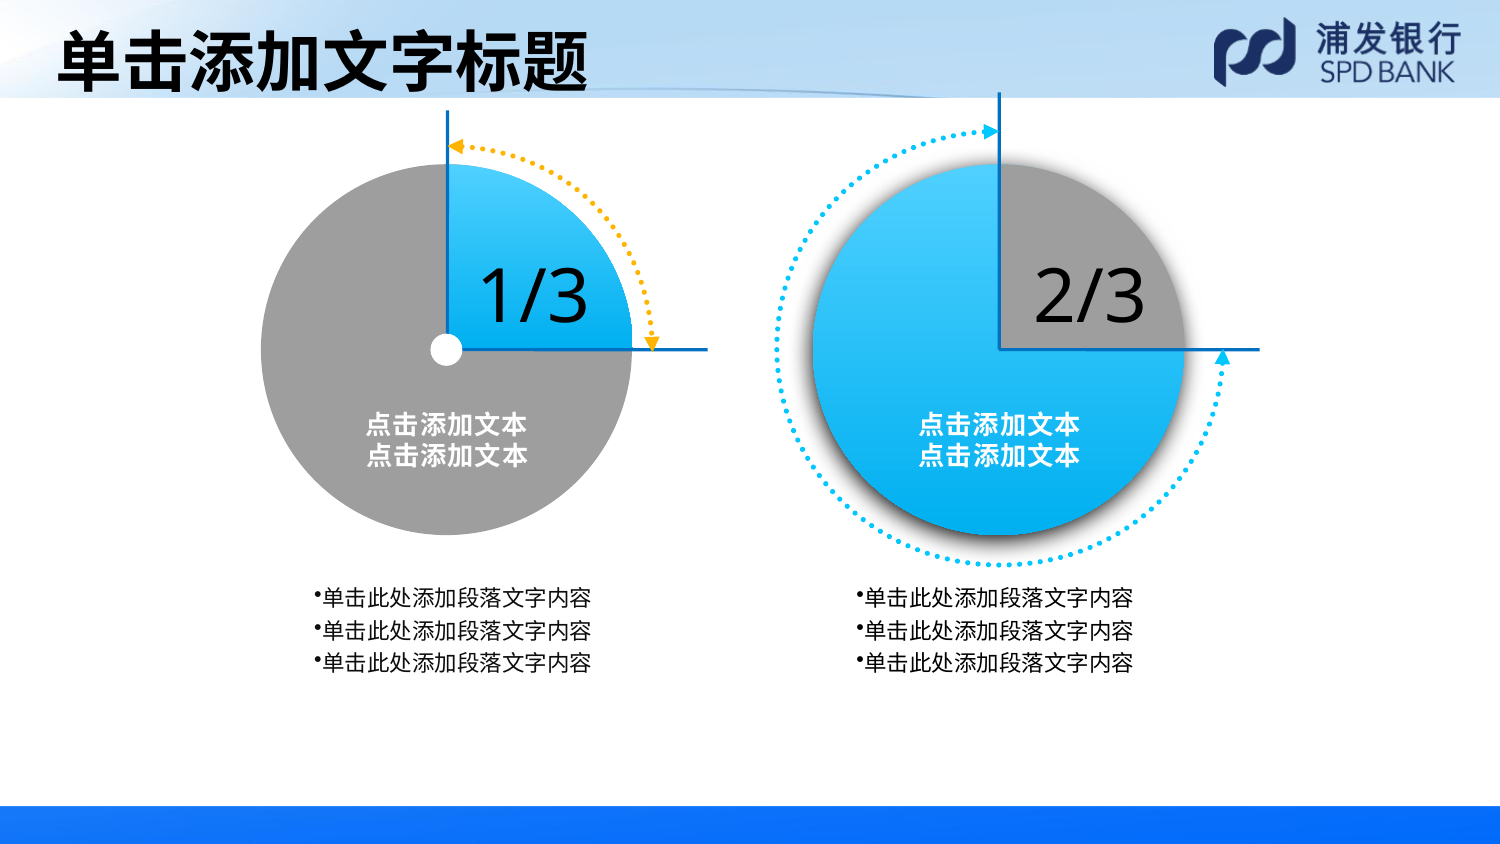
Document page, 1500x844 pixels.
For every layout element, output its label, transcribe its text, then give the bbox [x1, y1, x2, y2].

text_box [447, 140, 659, 353]
text_box 点击添加文本点击添加文本 [341, 400, 553, 479]
text_box [776, 125, 1229, 566]
text_box 单击此处添加段落文字内容 单击此处添加段落文字内容 单击此处添加段落文字内容 [841, 571, 1154, 684]
picture [0, 807, 1500, 844]
text_box [1000, 164, 1185, 348]
text_box 1/3 [461, 239, 606, 345]
text_box 点击添加文本点击添加文本 [894, 400, 1106, 479]
text_box [260, 164, 632, 536]
text_box [430, 333, 463, 366]
text_box 单击此处添加段落文字内容 单击此处添加段落文字内容 单击此处添加段落文字内容 [299, 571, 612, 684]
text_box 2/3 [1018, 239, 1163, 345]
picture [0, 0, 1500, 97]
